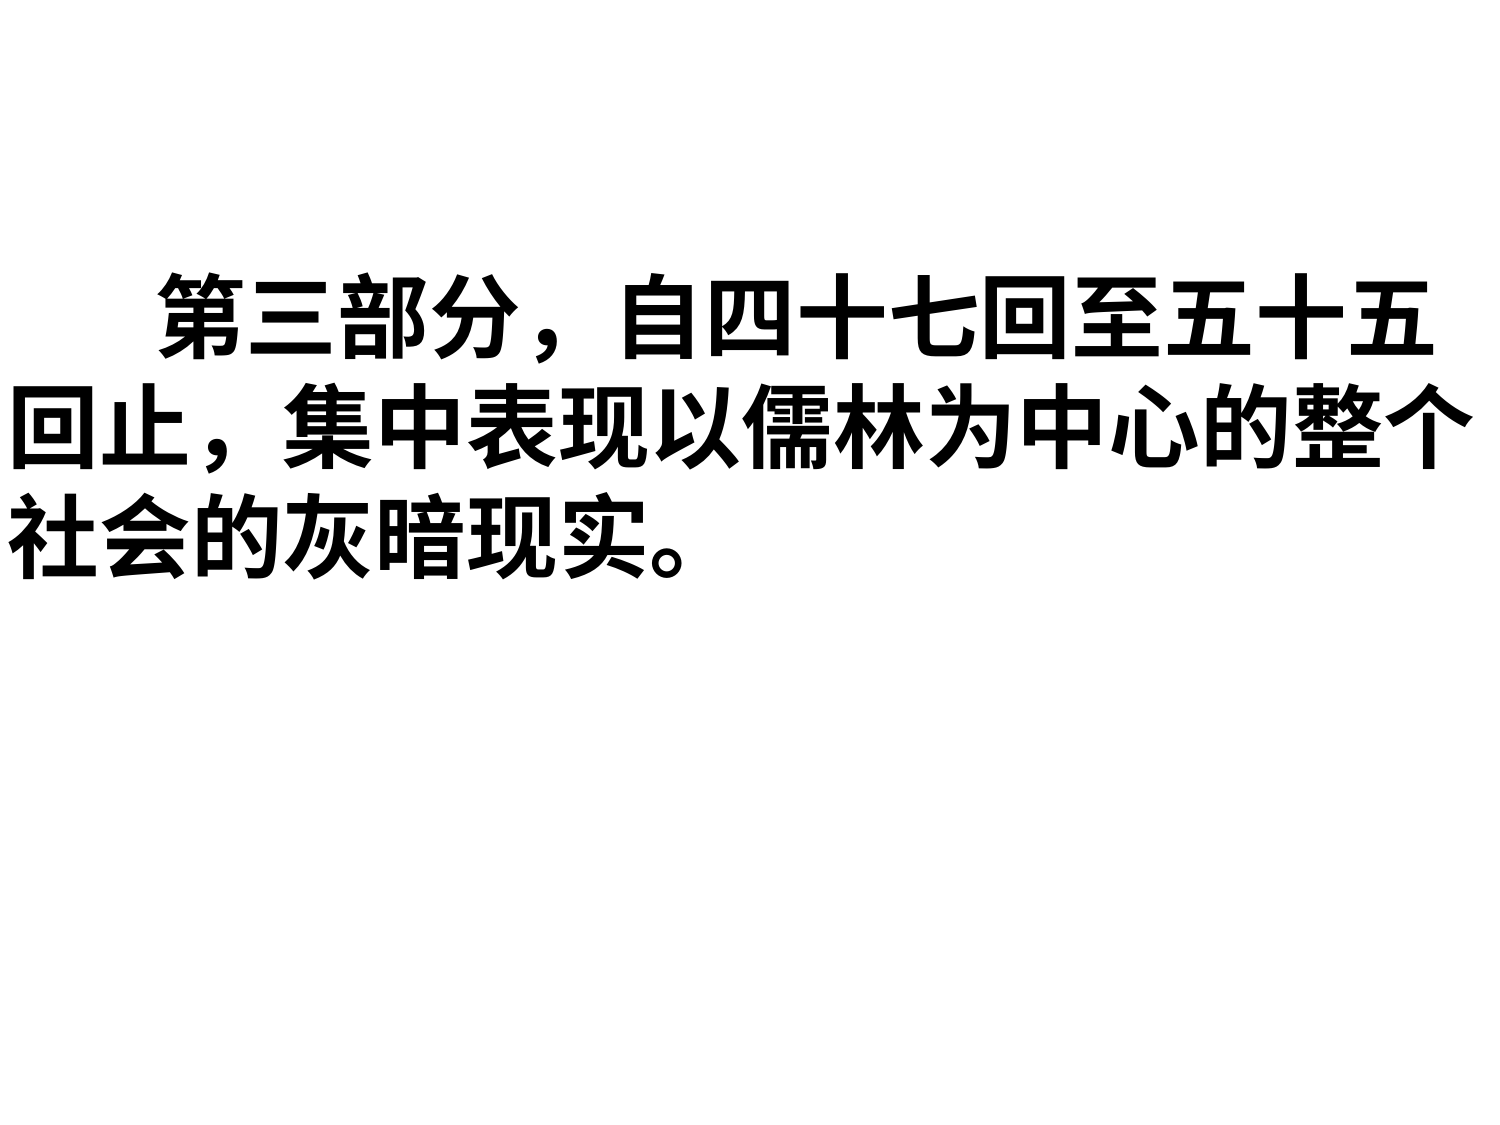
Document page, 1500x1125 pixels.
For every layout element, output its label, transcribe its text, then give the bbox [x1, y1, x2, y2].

list 第三部分，自四十七回至五十五回止，集中表现以儒林为中心的整个社会的灰暗现实。 [0, 0, 1500, 1125]
